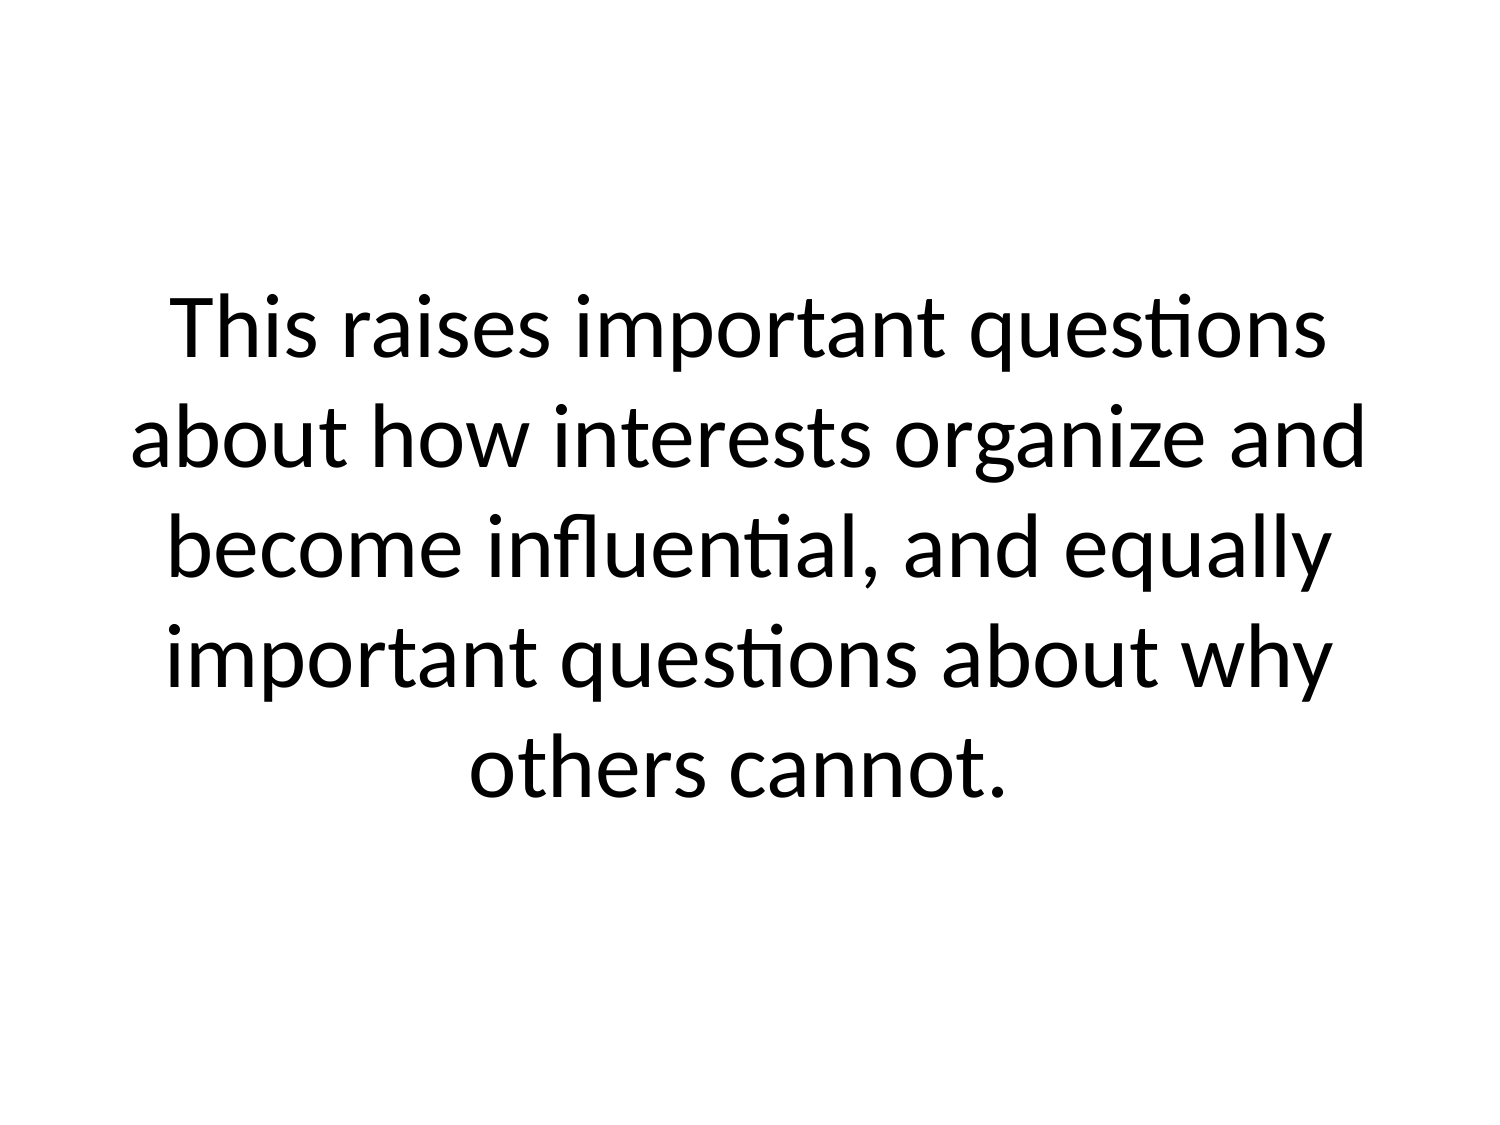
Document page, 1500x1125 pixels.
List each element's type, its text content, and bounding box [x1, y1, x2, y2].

title This raises important questions about how interests organize and become influential, and equally important questions about why others cannot. [74, 44, 1426, 1038]
